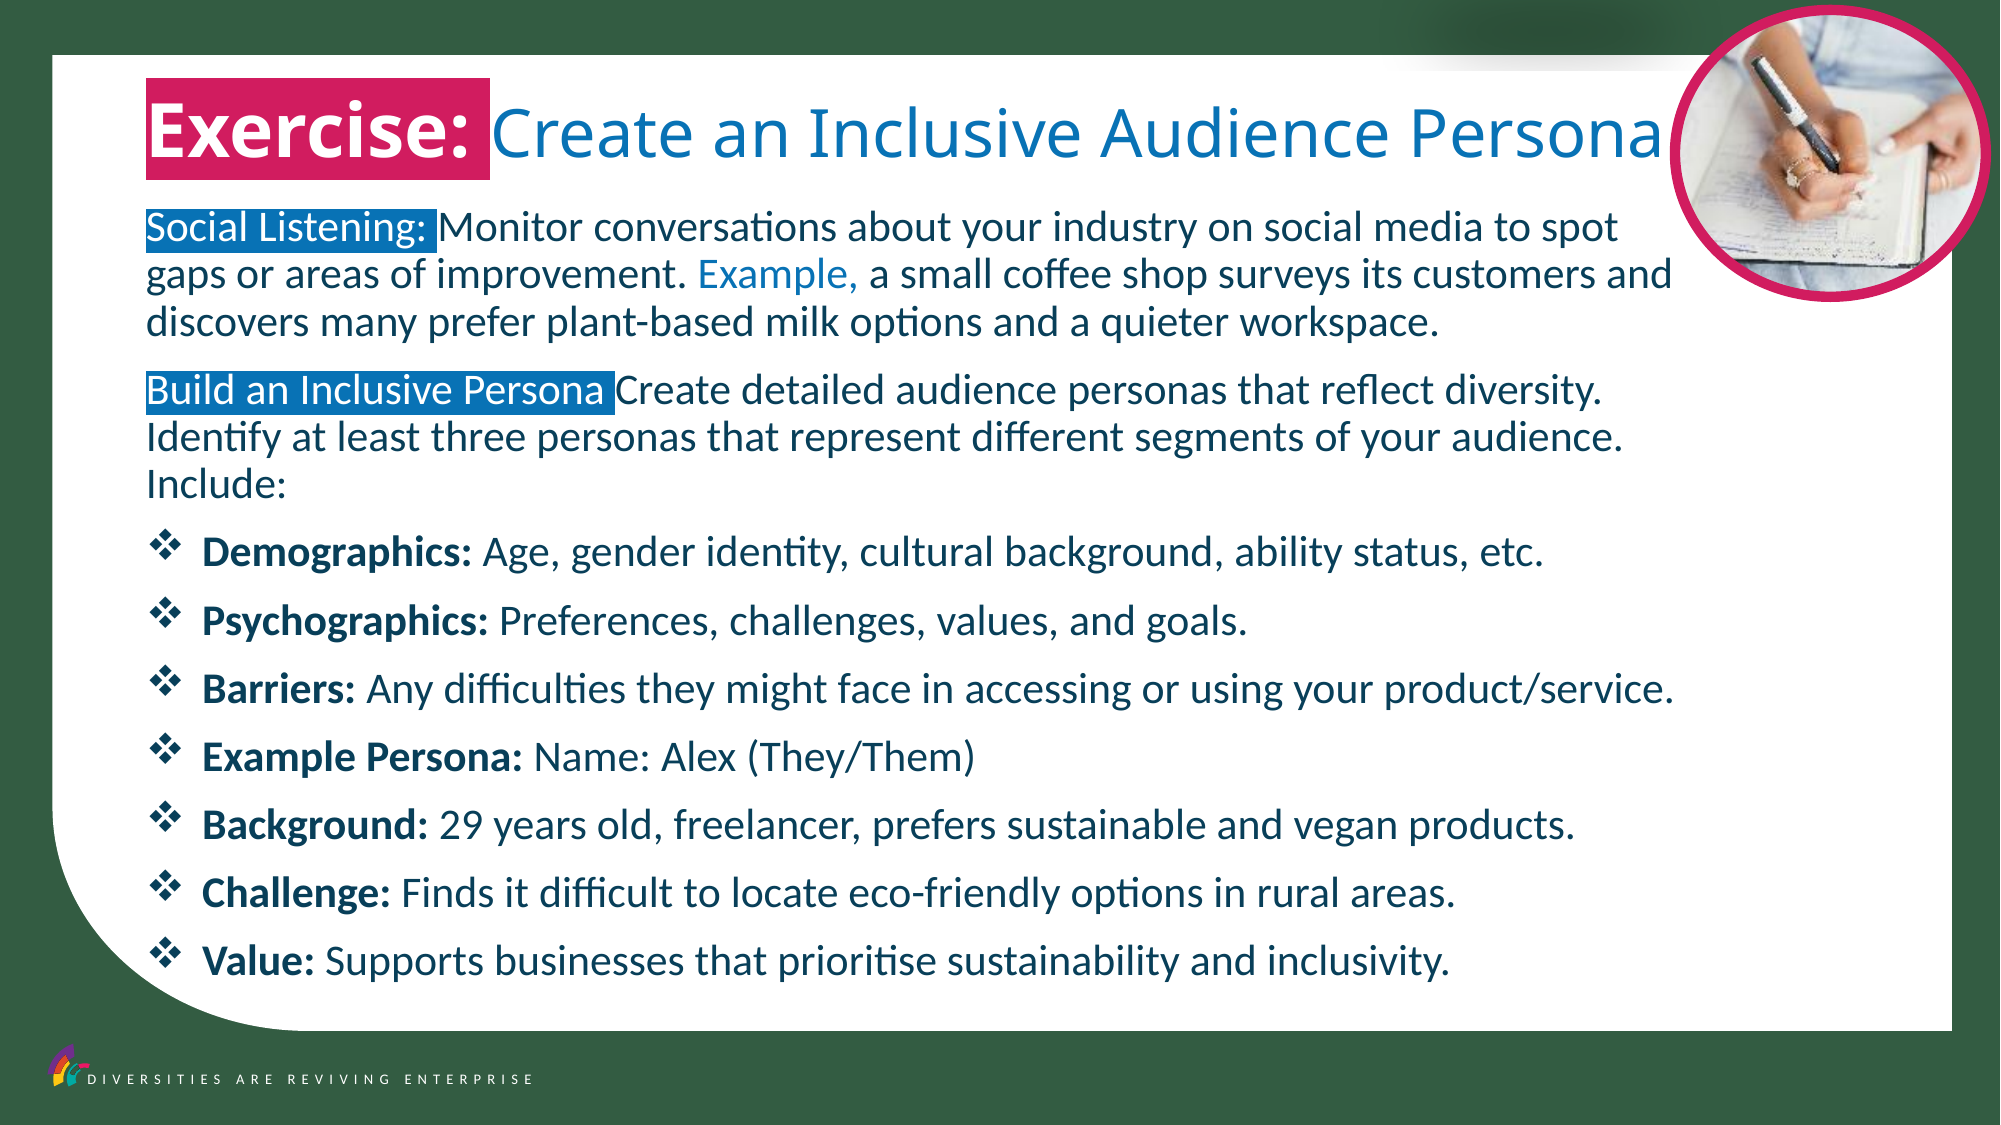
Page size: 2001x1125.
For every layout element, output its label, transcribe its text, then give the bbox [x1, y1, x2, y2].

picture [1674, 9, 1986, 297]
list Exercise: Create an Inclusive Audience Persona [130, 85, 1674, 218]
list Social Listening: Monitor conversations about your industry on social media to spot gaps or areas of improvement. Example, a small coffee shop surveys its customers and discovers many prefer plant-based milk options and a quieter workspace. Build an Inclusive Persona Create detailed audience personas that reflect diversity. Identify at least three personas that represent different segments of your audience. Include: Demographics: Age, gender identity, cultural background, ability status, etc. Psychographics: Preferences, challenges, values, and goals. Barriers: Any difficulties they might face in accessing or using your product/service. Example Persona: Name: Alex (They/Them) Background: 29 years old, freelancer, prefers sustainable and vegan products. Challenge: Finds it difficult to locate eco-friendly options in rural areas. Value: Supports businesses that prioritise sustainability and inclusivity. [130, 218, 1718, 829]
